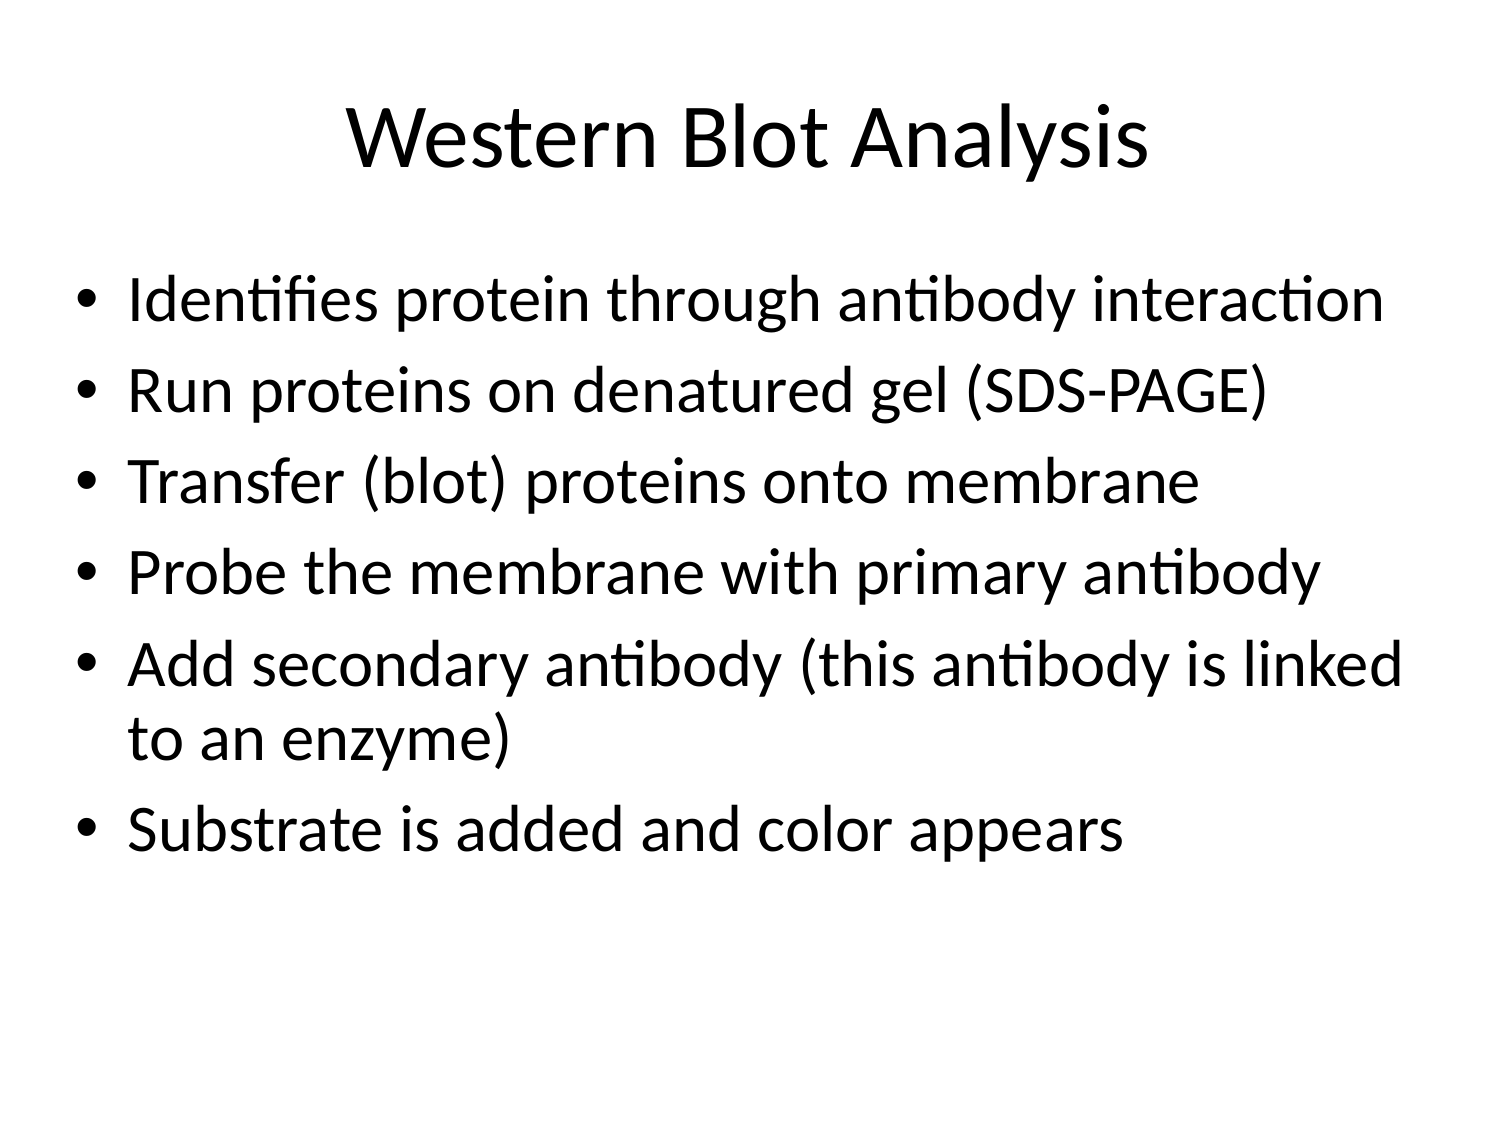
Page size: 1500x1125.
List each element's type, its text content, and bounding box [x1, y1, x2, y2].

title Western Blot Analysis [75, 45, 1422, 230]
list Identifies protein through antibody interaction Run proteins on denatured gel (SDS-PAGE) Transfer (blot) proteins onto membrane Probe the membrane with primary antibody Add secondary antibody (this antibody is linked to an enzyme) Substrate is added and color appears [75, 262, 1422, 1002]
